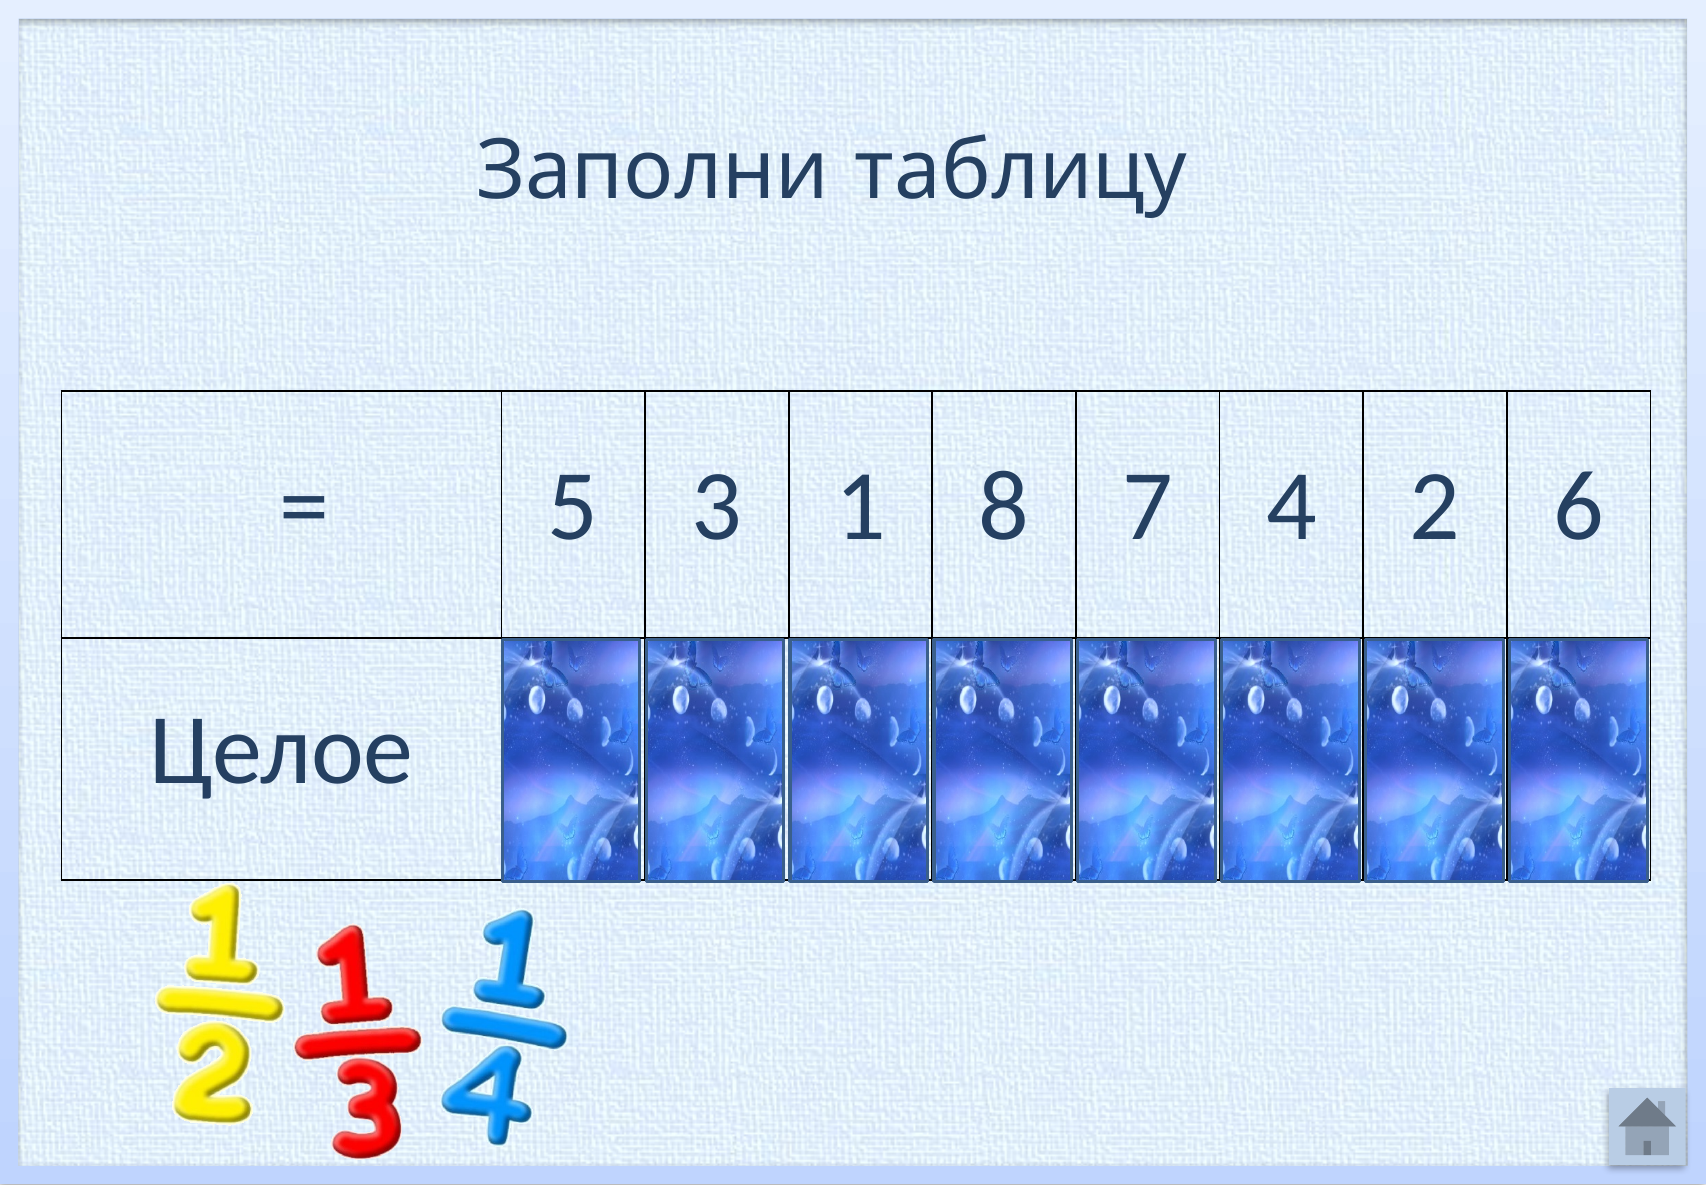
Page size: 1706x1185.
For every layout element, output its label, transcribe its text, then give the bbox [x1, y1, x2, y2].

text_box [932, 637, 1074, 883]
text_box [1220, 637, 1361, 883]
text_box Заполни таблицу [461, 107, 1203, 223]
text_box [1364, 637, 1505, 883]
text_box [644, 637, 786, 883]
picture [19, 19, 1687, 1171]
text_box [1076, 637, 1218, 883]
text_box [1608, 1088, 1686, 1165]
text_box [500, 637, 642, 883]
text_box [1508, 637, 1649, 883]
text_box [788, 637, 930, 883]
